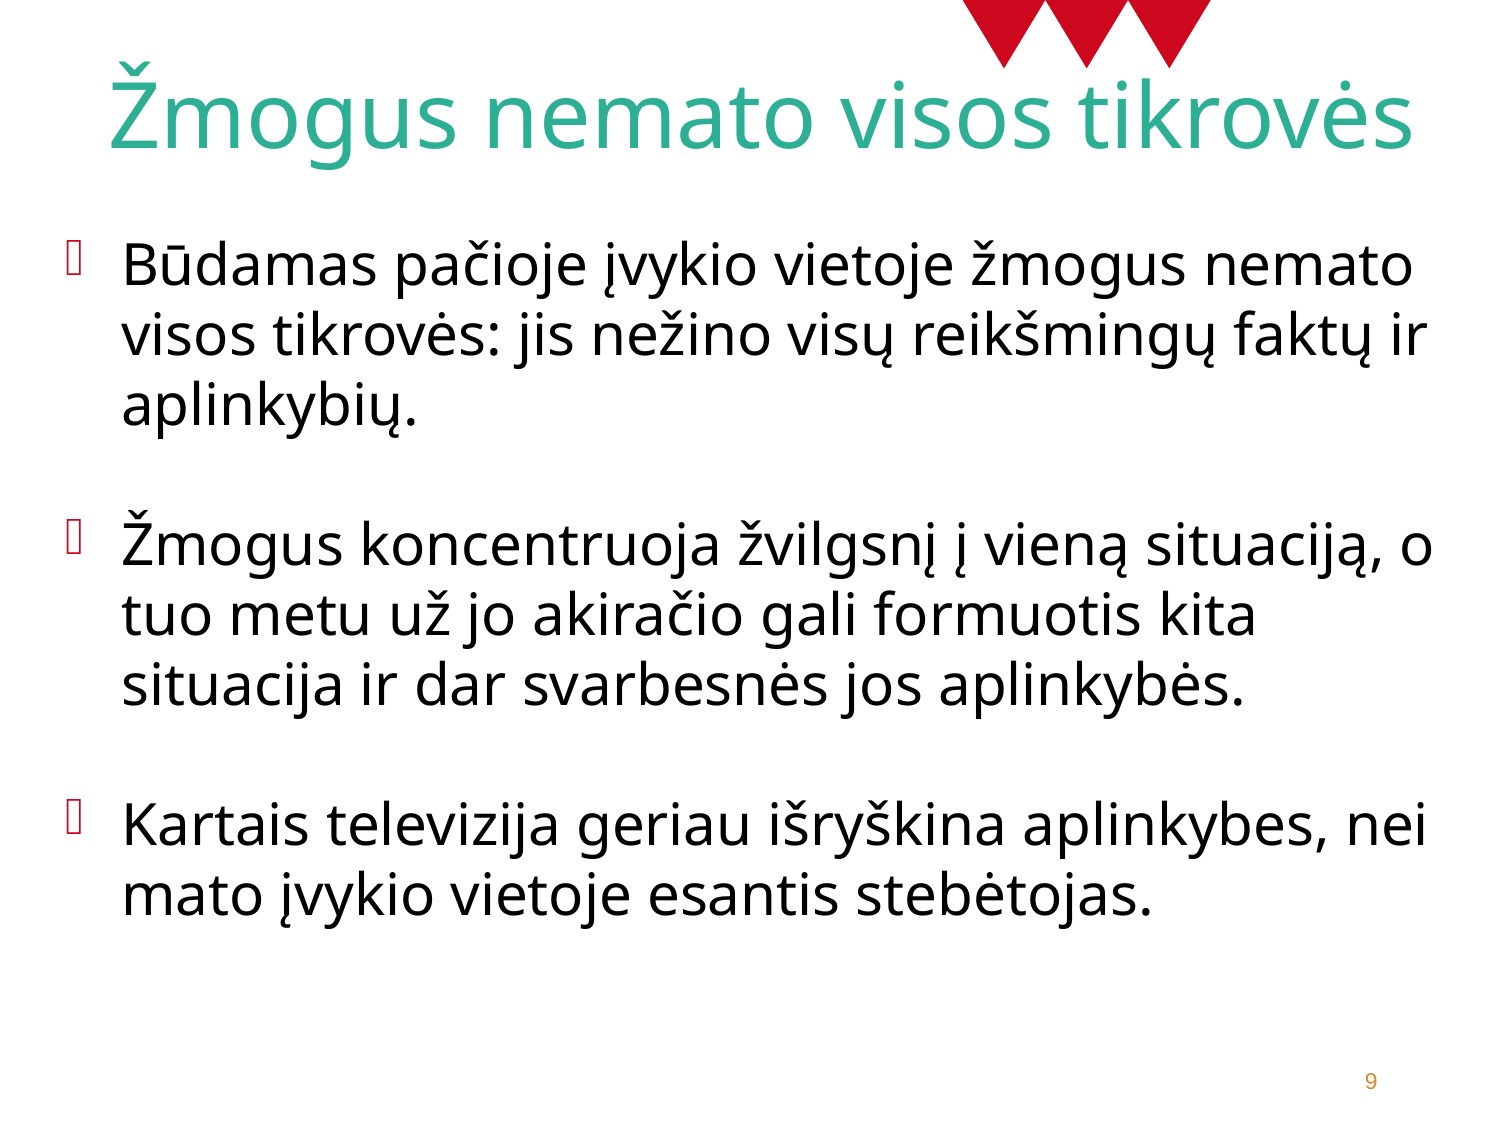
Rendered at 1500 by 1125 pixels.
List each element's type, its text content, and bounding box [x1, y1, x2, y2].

title Žmogus nemato visos tikrovės [50, 42, 1475, 181]
list Būdamas pačioje įvykio vietoje žmogus nemato visos tikrovės: jis nežino visų reikšmingų faktų ir aplinkybių. Žmogus koncentruoja žvilgsnį į vieną situaciją, o tuo metu už jo akiračio gali formuotis kita situacija ir dar svarbesnės jos aplinkybės. Kartais televizija geriau išryškina aplinkybes, nei mato įvykio vietoje esantis stebėtojas. [50, 220, 1475, 1062]
slide_number 9 [1350, 1061, 1475, 1103]
